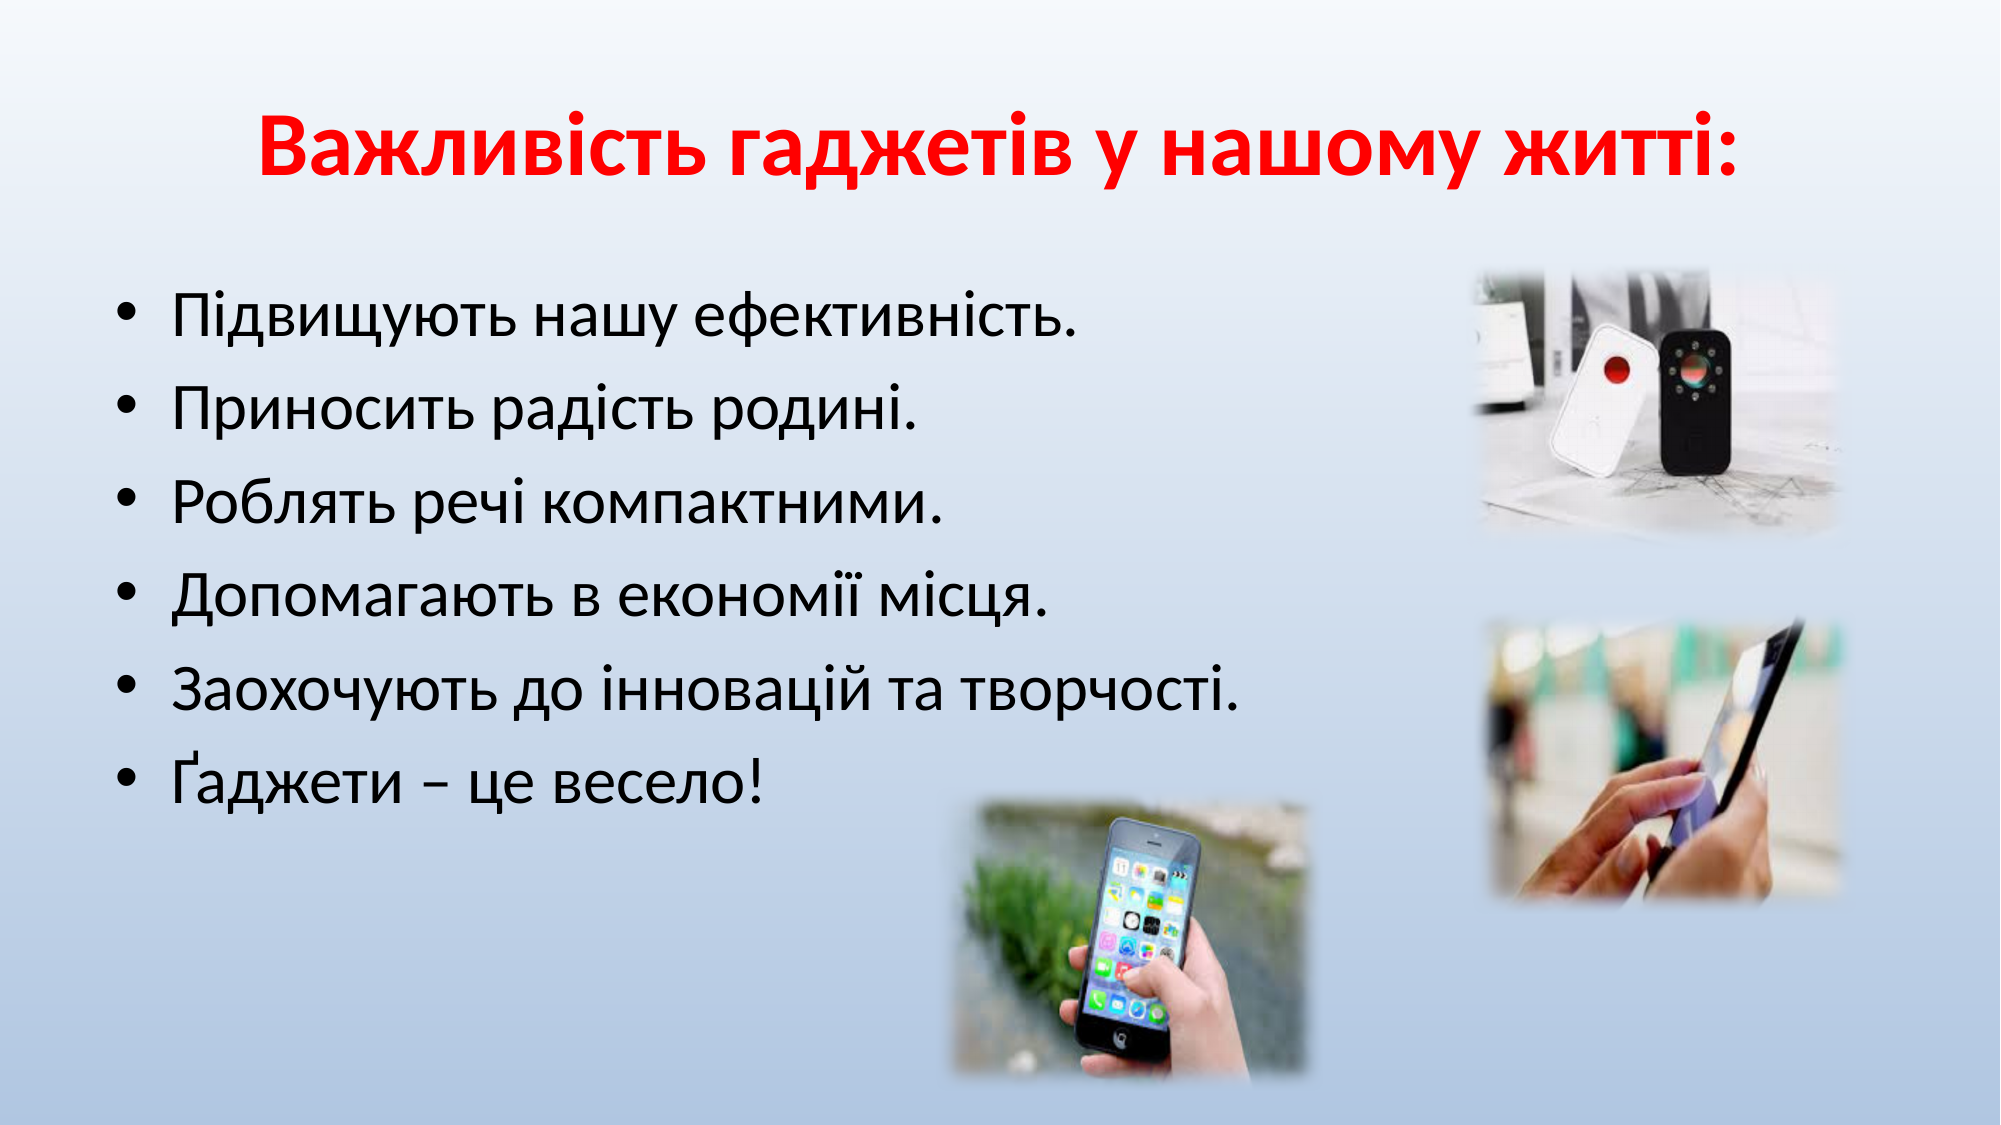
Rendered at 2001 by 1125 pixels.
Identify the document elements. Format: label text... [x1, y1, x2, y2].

list Підвищують нашу ефективність. Приносить радість родині. Роблять речі компактними. Допомагають в економії місця. Заохочують до інновацій та творчості. Ґаджети – це весело! [99, 262, 1900, 1005]
picture [935, 786, 1324, 1092]
title Важливість гаджетів у нашому житті: [99, 45, 1900, 233]
picture [1472, 609, 1857, 915]
picture [1465, 262, 1853, 550]
